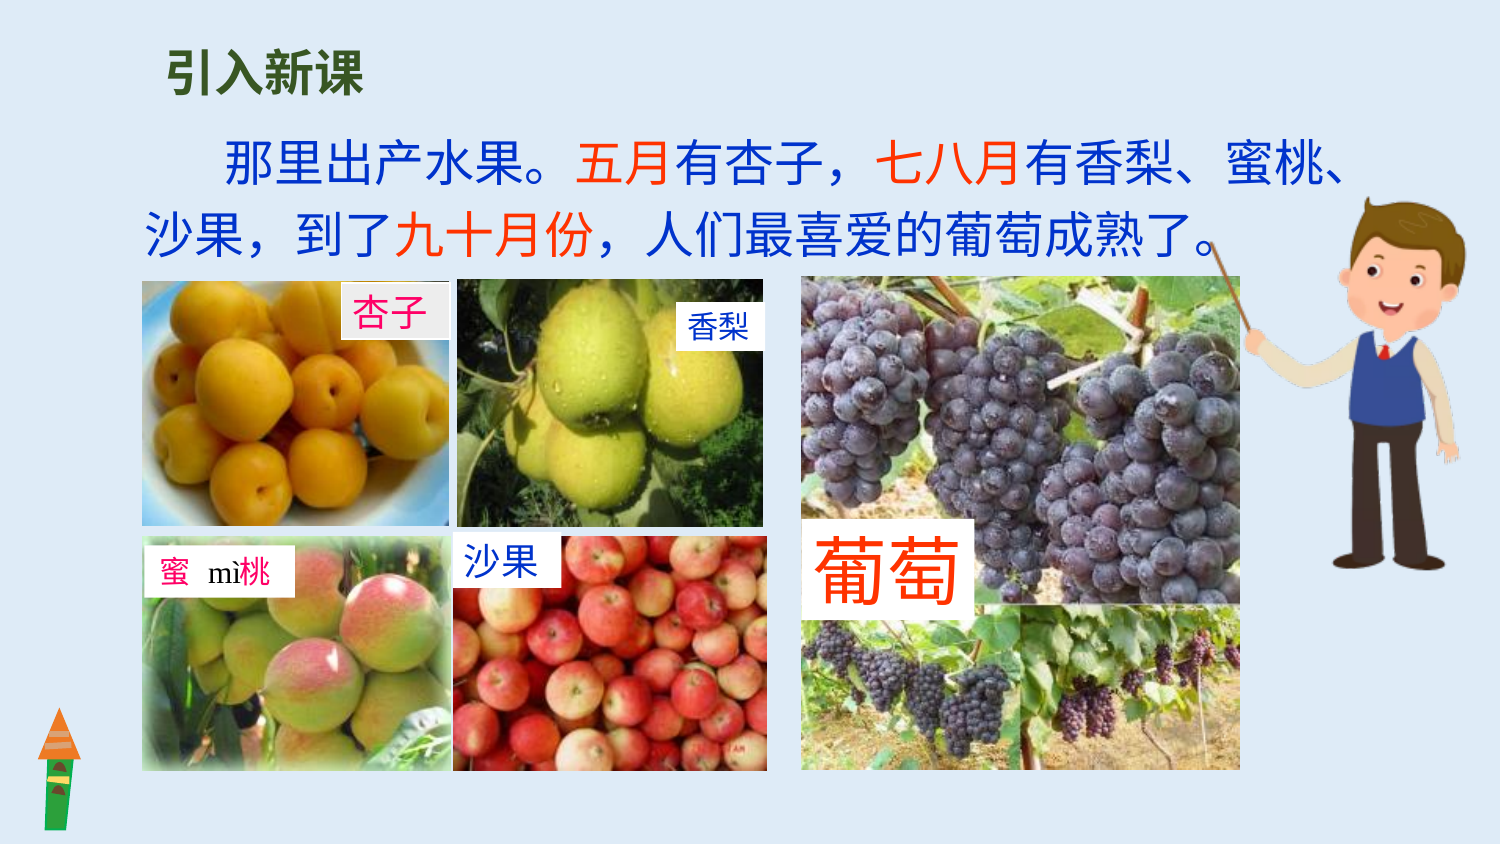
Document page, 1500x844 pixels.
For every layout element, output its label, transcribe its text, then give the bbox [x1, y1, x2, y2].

picture [142, 281, 449, 526]
picture [801, 184, 1500, 770]
picture [142, 536, 451, 771]
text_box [144, 545, 295, 637]
text_box 引入新课 [152, 35, 376, 107]
text_box 沙果 [452, 531, 562, 588]
picture [457, 279, 763, 527]
text_box 那里出产水果。五月有杏子，七八月有香梨、蜜桃、沙果，到了九十月份，人们最喜爱的葡萄成熟了。 [133, 114, 1417, 270]
picture [453, 536, 767, 771]
